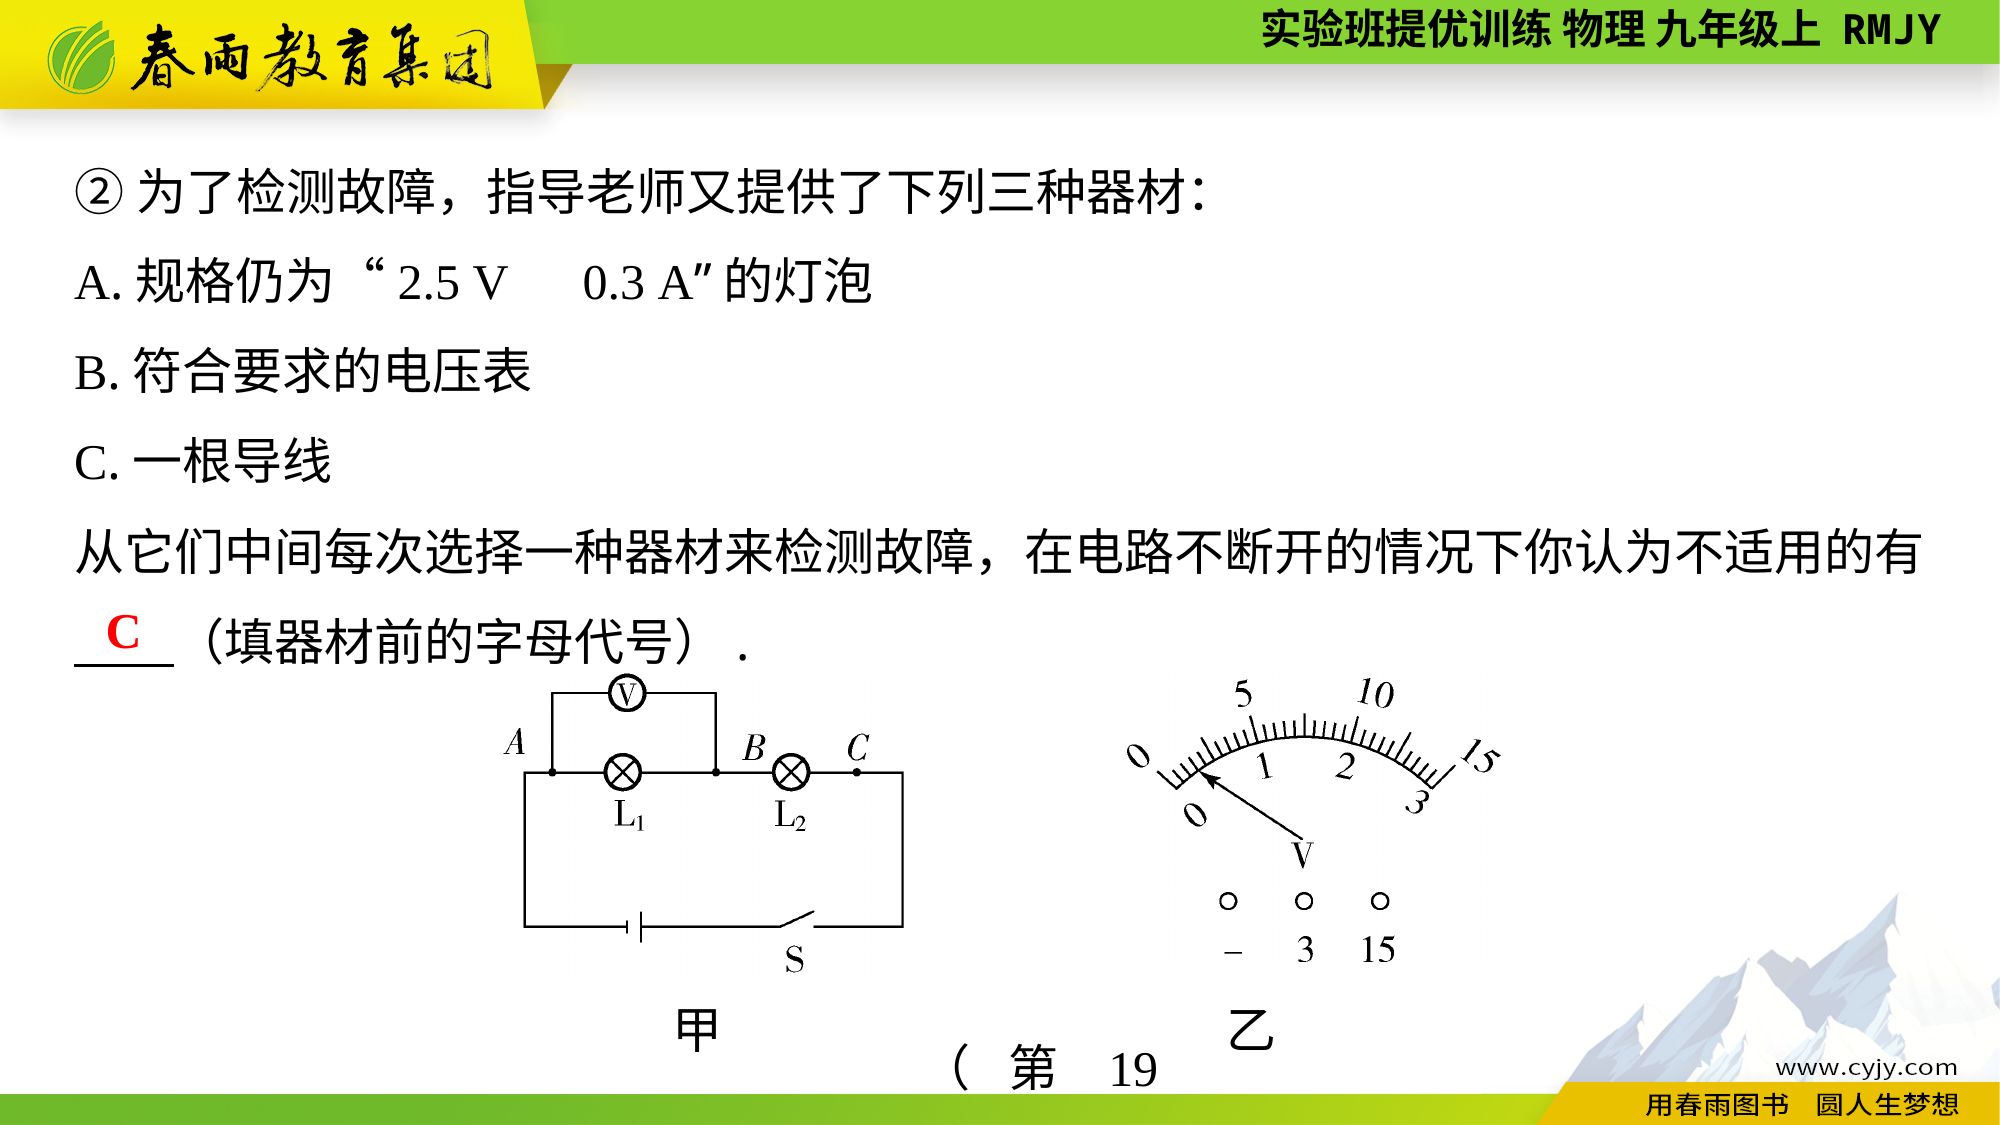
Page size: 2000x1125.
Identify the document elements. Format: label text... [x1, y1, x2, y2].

list ②为了检测故障，指导老师又提供了下列三种器材： A.规格仍为“2.5 V 0.3 A”的灯泡 B.符合要求的电压表 C.一根导线 从它们中间每次选择一种器材来检测故障，在电路不断开的情况下你认为不适用的有 （填器材前的字母代号）. [59, 122, 1944, 683]
text_box （第19题） [905, 999, 1185, 1105]
text_box 甲 乙 [657, 961, 1657, 1067]
picture [0, 0, 2000, 1125]
text_box C [90, 590, 157, 666]
